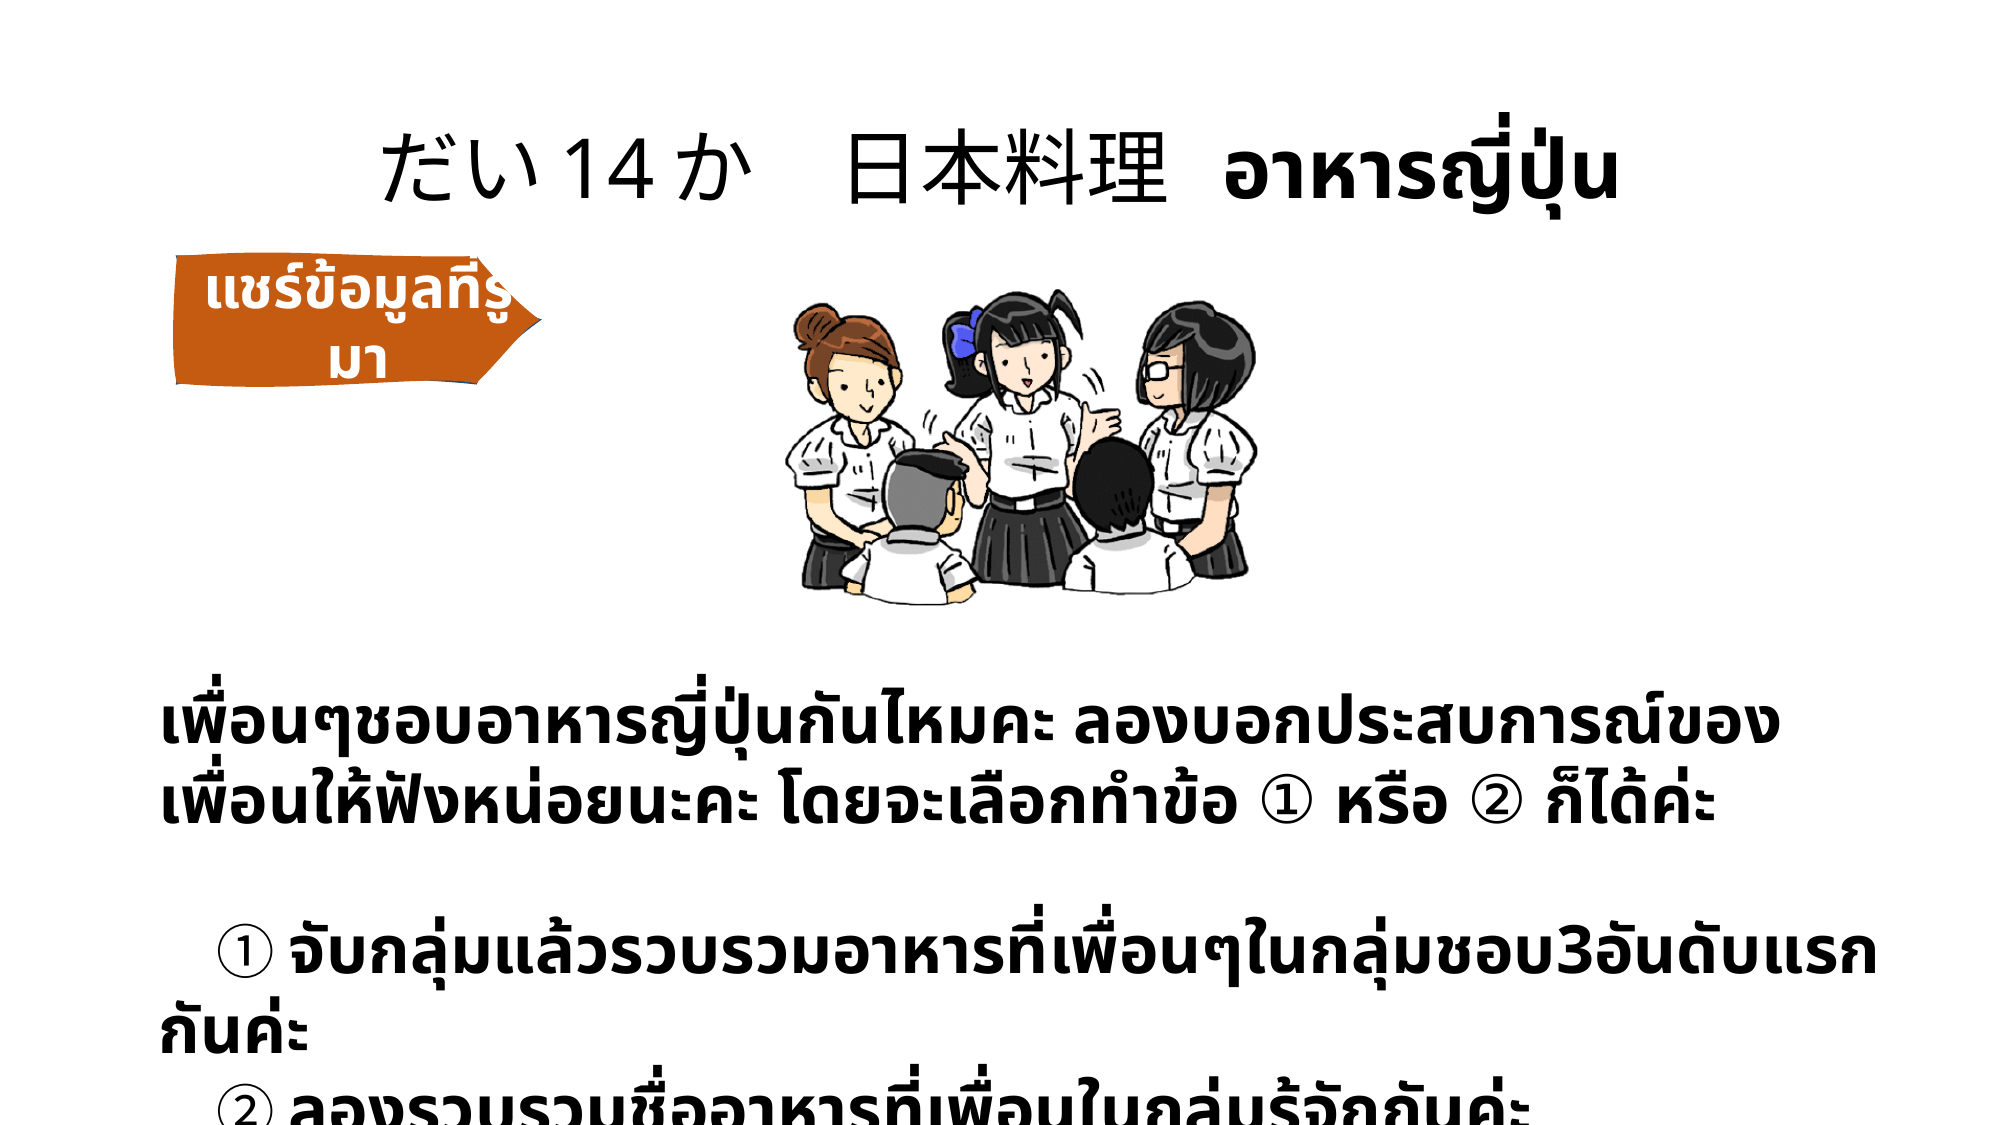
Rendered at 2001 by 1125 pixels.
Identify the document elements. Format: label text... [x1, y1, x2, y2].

text_box แชร์ข้อมูลที่รู้มา [173, 252, 542, 387]
picture [784, 288, 1258, 606]
text_box เพื่อนๆชอบอาหารญี่ปุ่นกันไหมคะ ลองบอกประสบการณ์ของเพื่อนให้ฟังหน่อยนะคะ โดยจะเลือกทำข้อ ① หรือ ② ก็ได้ค่ะ ①จับกลุ่มแล้วรวบรวมอาหารที่เพื่อนๆในกลุ่มชอบ3อันดับแรกกันค่ะ ②ลองรวบรวมชื่ออาหารที่เพื่อนในกลุ่มรู้จักกันค่ะ [143, 669, 1944, 1125]
title だい14か 日本料理 อาหารญี่ปุ่น [249, 57, 1750, 224]
